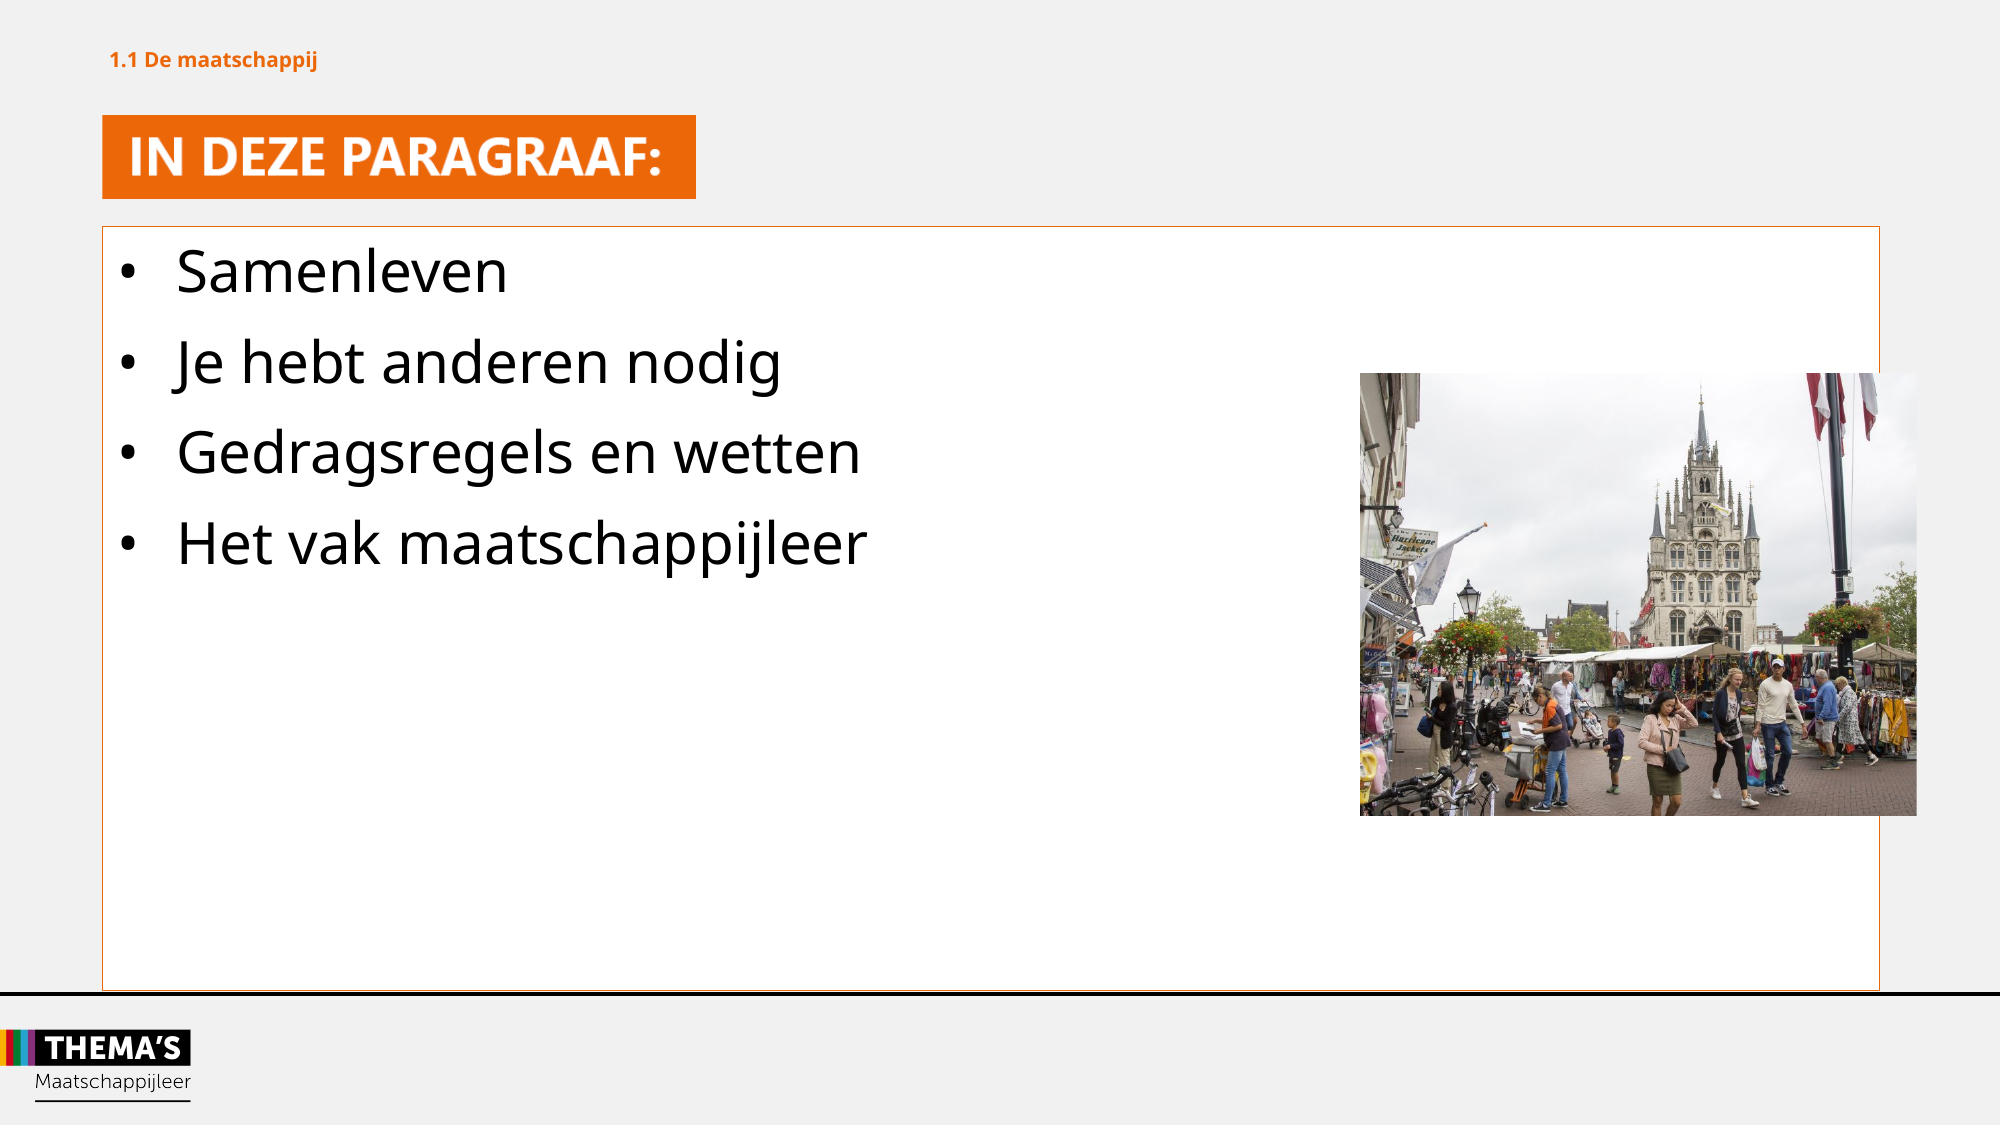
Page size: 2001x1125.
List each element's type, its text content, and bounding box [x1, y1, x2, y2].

list 1.1 De maatschappij [94, 33, 941, 88]
picture [1360, 373, 1917, 817]
list • Samenleven • Je hebt anderen nodig • Gedragsregels en wetten • Het vak maatschappijleer [102, 226, 1880, 991]
picture [0, 993, 203, 1125]
